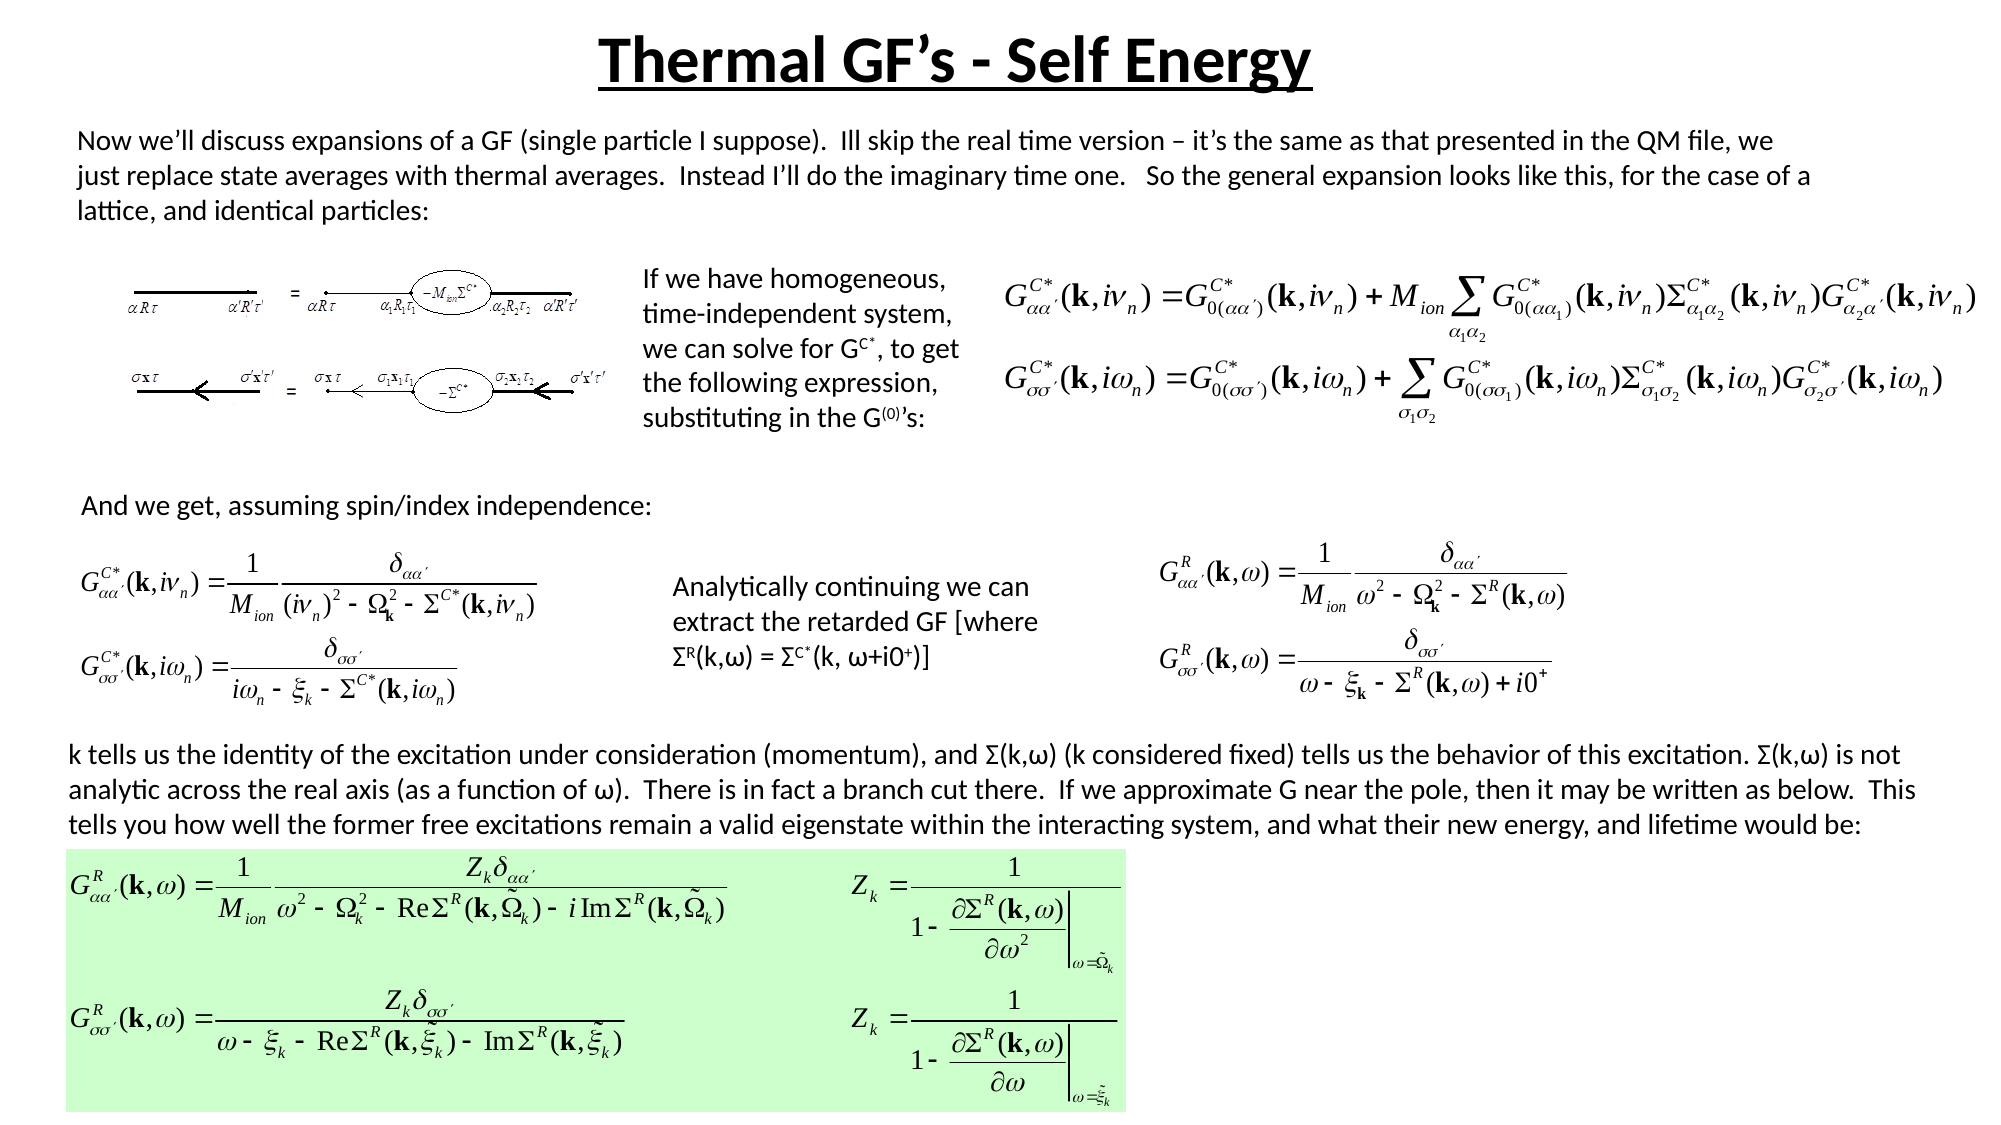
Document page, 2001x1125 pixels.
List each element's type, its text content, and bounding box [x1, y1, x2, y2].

text_box And we get, assuming spin/index independence: [66, 478, 787, 529]
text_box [62, 258, 630, 455]
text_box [999, 271, 1983, 430]
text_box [77, 544, 544, 712]
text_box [66, 849, 1127, 1112]
text_box Analytically continuing we can extract the retarded GF [where ΣR(k,ω) = ΣC*(k, ω+i0+)] [658, 560, 1054, 680]
text_box Now we’ll discuss expansions of a GF (single particle I suppose). Ill skip the real time version – it’s the same as that presented in the QM file, we just replace state averages with thermal averages. Instead I’ll do the imaginary time one. So the general expansion looks like this, for the case of a lattice, and identical particles: [62, 114, 1830, 234]
text_box k tells us the identity of the excitation under consideration (momentum), and Σ(k,ω) (k considered fixed) tells us the behavior of this excitation. Σ(k,ω) is not analytic across the real axis (as a function of ω). There is in fact a branch cut there. If we approximate G near the pole, then it may be written as below. This tells you how well the former free excitations remain a valid eigenstate within the interacting system, and what their new energy, and lifetime would be: [53, 727, 1947, 848]
text_box Thermal GF’s - Self Energy [583, 8, 1354, 104]
text_box If we have homogeneous, time-independent system, we can solve for GC*, to get the following expression, substituting in the G(0)’s: [628, 251, 979, 442]
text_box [1155, 533, 1578, 706]
